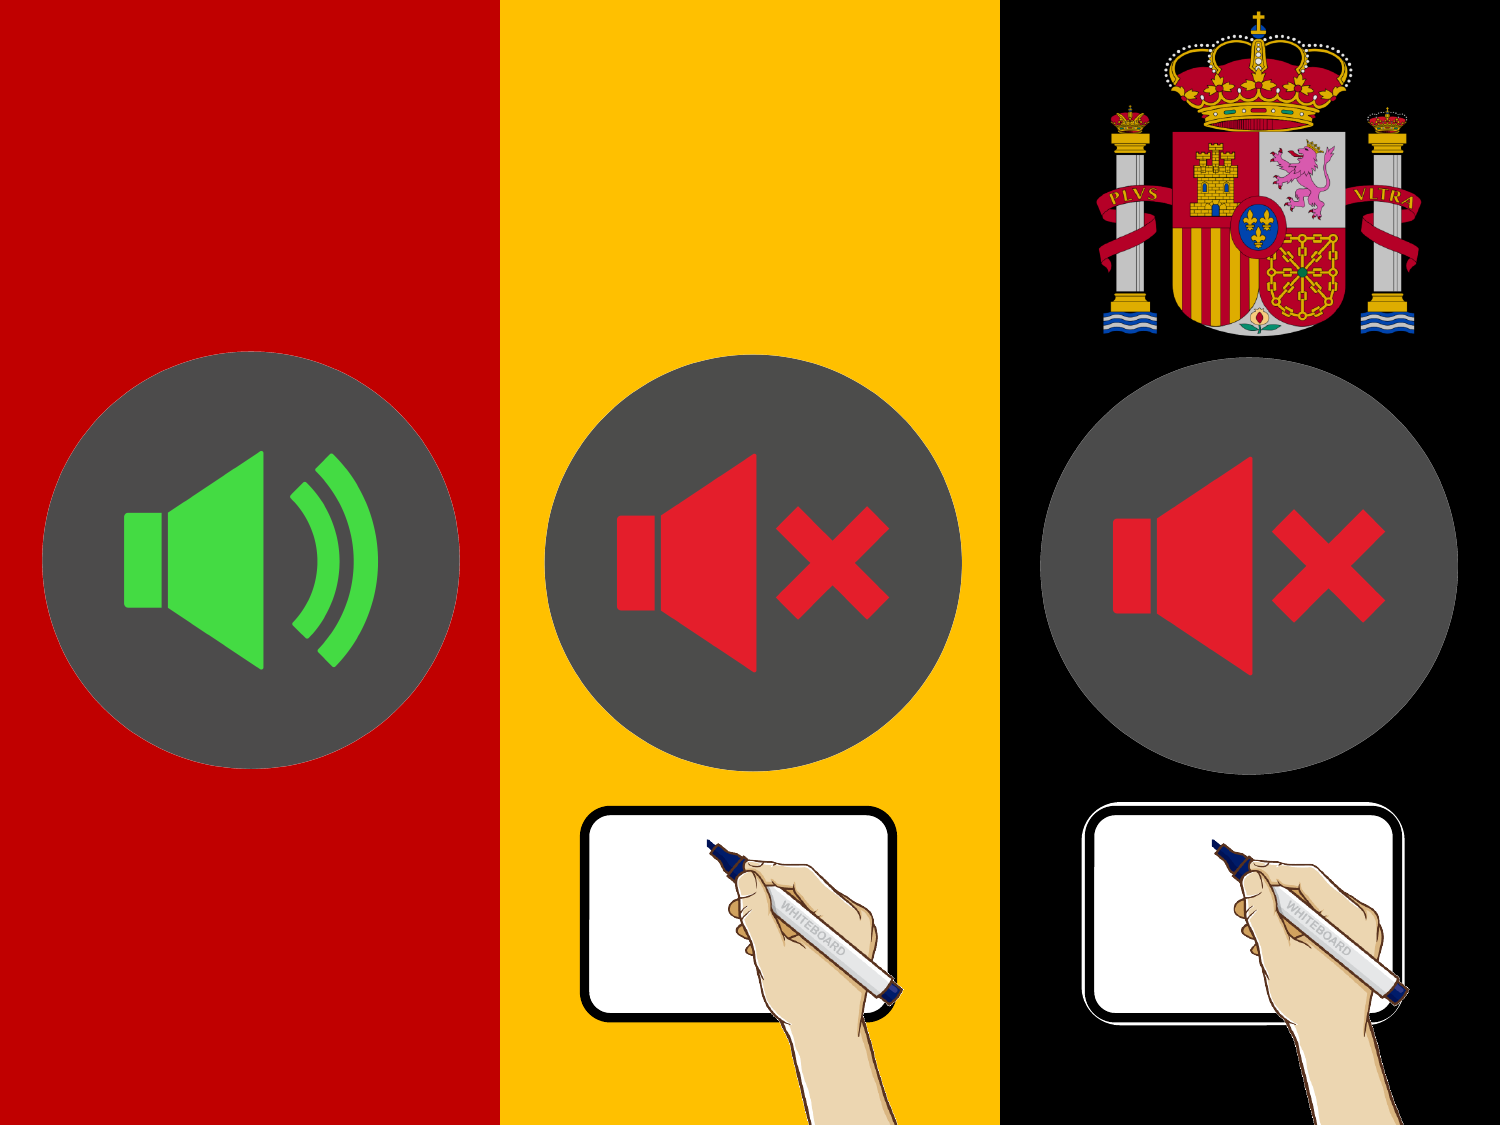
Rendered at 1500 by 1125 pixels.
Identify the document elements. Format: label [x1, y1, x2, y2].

picture [513, 337, 981, 788]
text_box [1081, 802, 1400, 1026]
picture [1211, 824, 1424, 1125]
table_header [0, 0, 500, 1125]
table_header [1000, 0, 1500, 1125]
picture [25, 340, 479, 786]
text_box [584, 810, 919, 1125]
text_box [1087, 808, 1396, 1020]
picture [1009, 6, 1477, 791]
table_header [500, 0, 1000, 1125]
